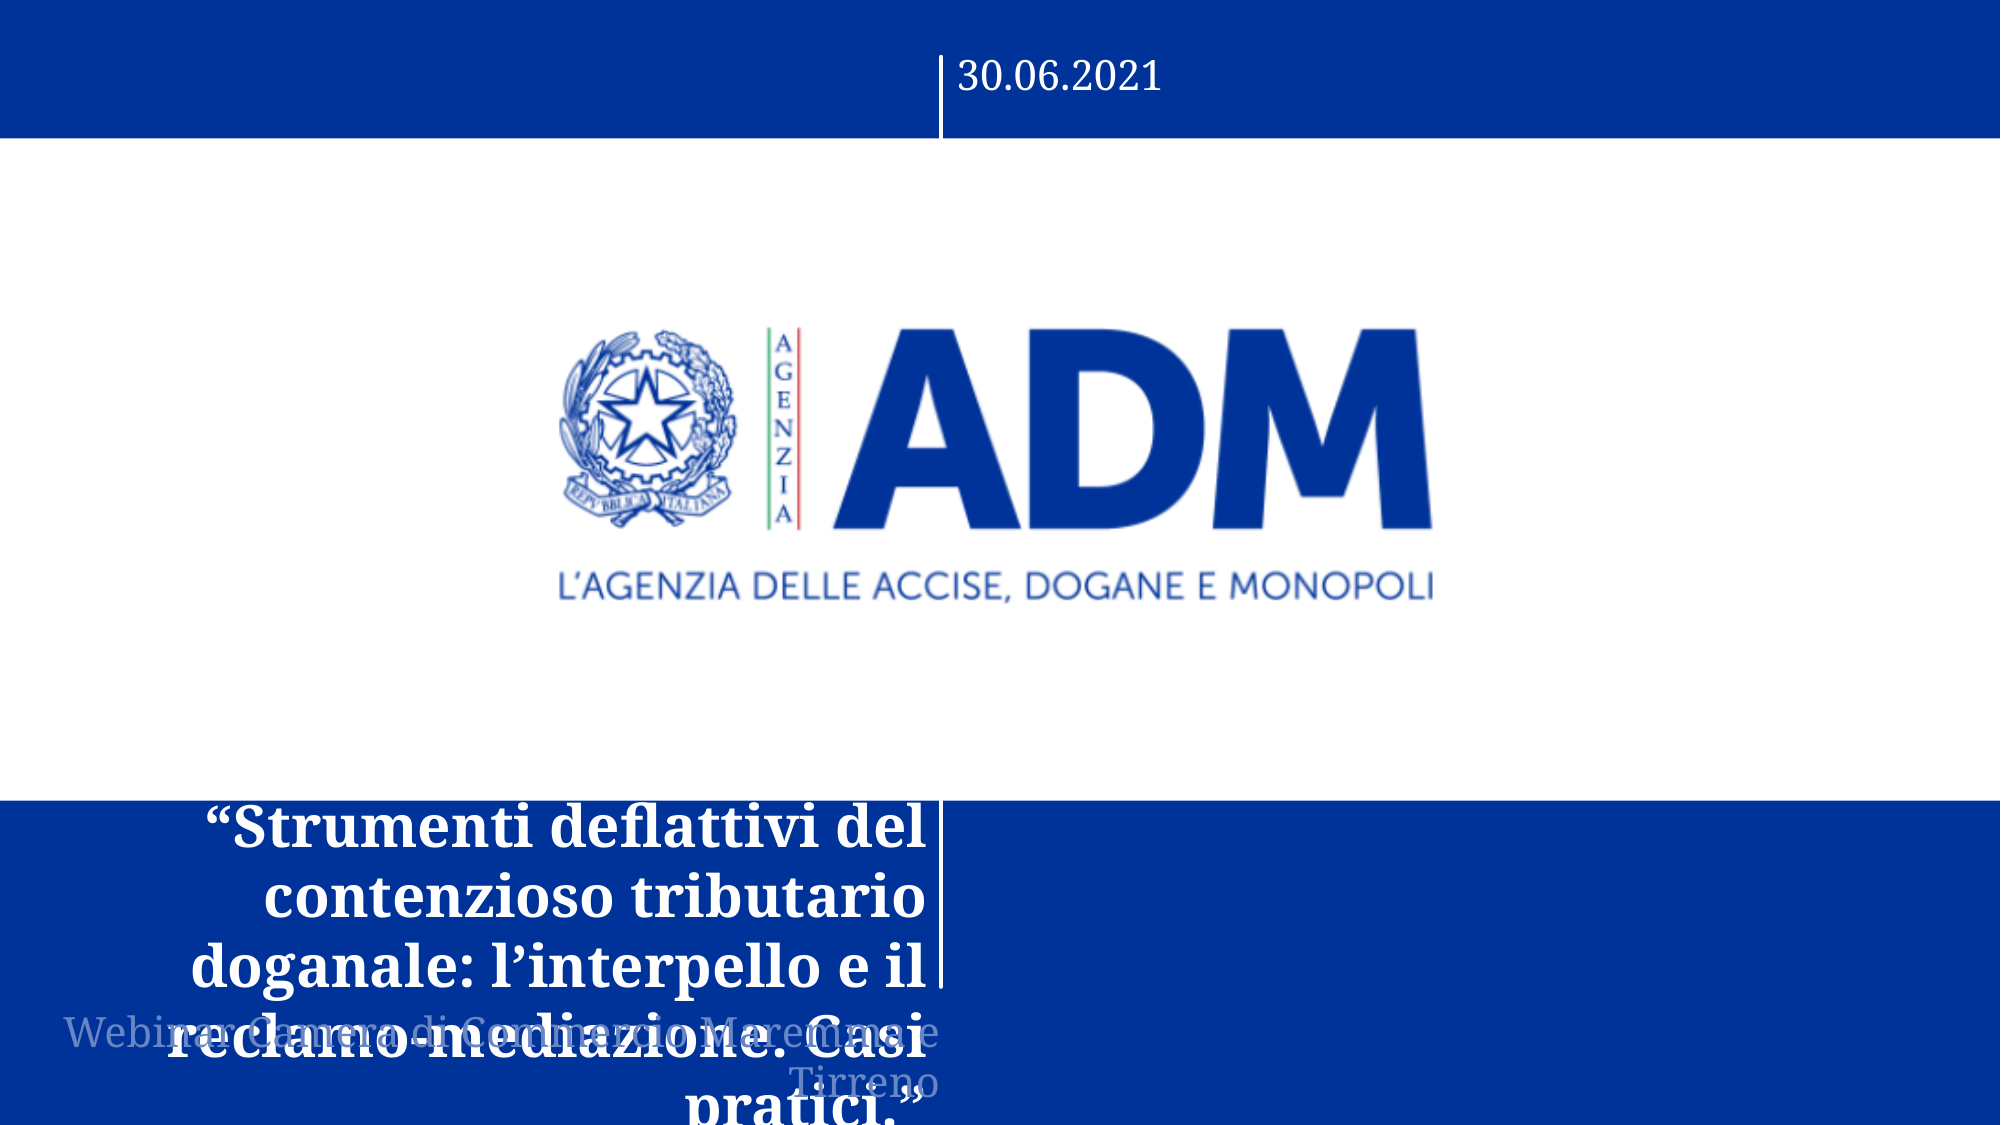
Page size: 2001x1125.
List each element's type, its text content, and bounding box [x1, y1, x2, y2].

text_box “Strumenti deflattivi del contenzioso tributario doganale: l’interpello e il reclamo-mediazione. Casi pratici.” [0, 1114, 942, 1125]
text_box 30.06.2021 [941, 41, 1914, 106]
text_box “Strumenti deflattivi del contenzioso tributario doganale: l’interpello e il reclamo-mediazione. Casi pratici.” [0, 782, 942, 998]
picture [514, 282, 1486, 657]
text_box Webinar Camera di Commercio Maremma e Tirreno [0, 998, 955, 1114]
